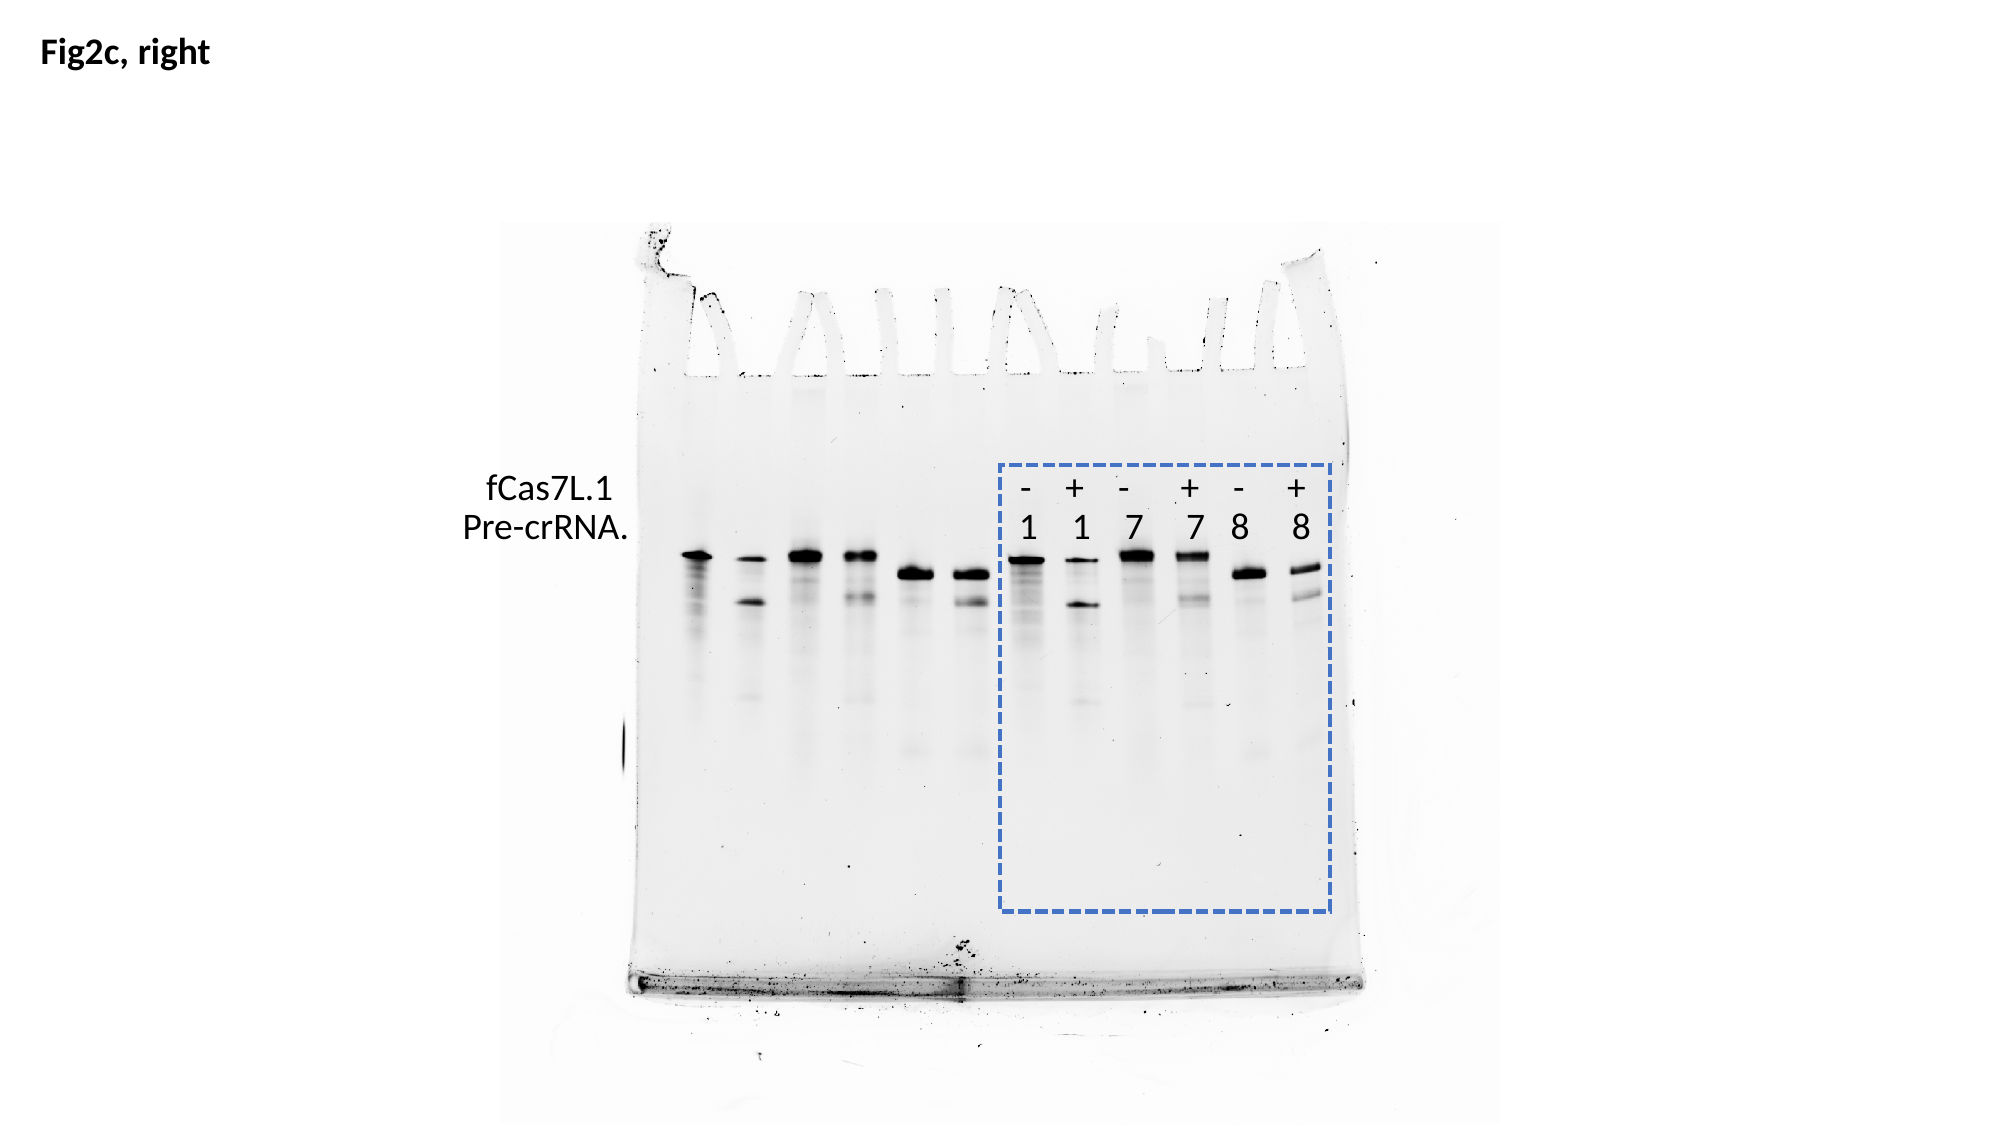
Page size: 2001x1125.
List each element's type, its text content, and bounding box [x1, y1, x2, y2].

picture [499, 222, 1500, 1125]
text_box Fig2c, right [25, 19, 226, 80]
text_box Pre-crRNA. 1 1 7 7 8 8 [447, 495, 499, 555]
text_box fCas7L.1 - + - + - + [471, 455, 499, 495]
